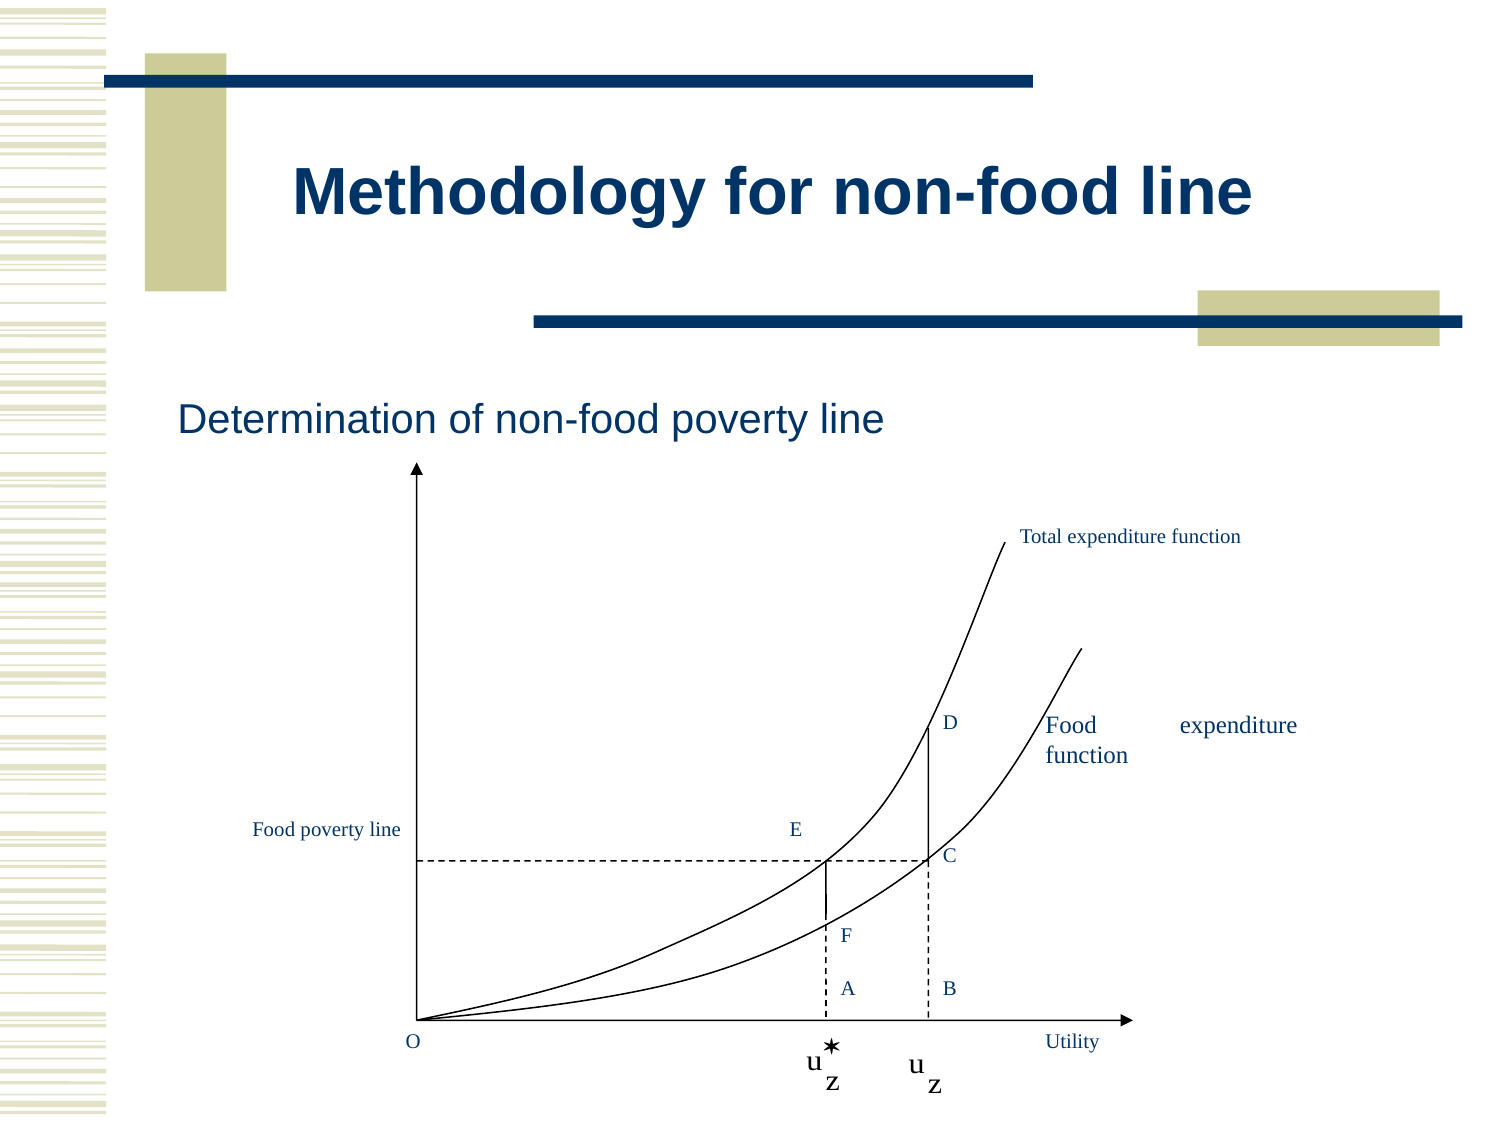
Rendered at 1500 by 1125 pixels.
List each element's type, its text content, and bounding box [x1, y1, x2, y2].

text_box Determination of non-food poverty line [162, 384, 1125, 450]
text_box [237, 462, 1313, 1101]
title Methodology for non-food line [276, 99, 1463, 288]
